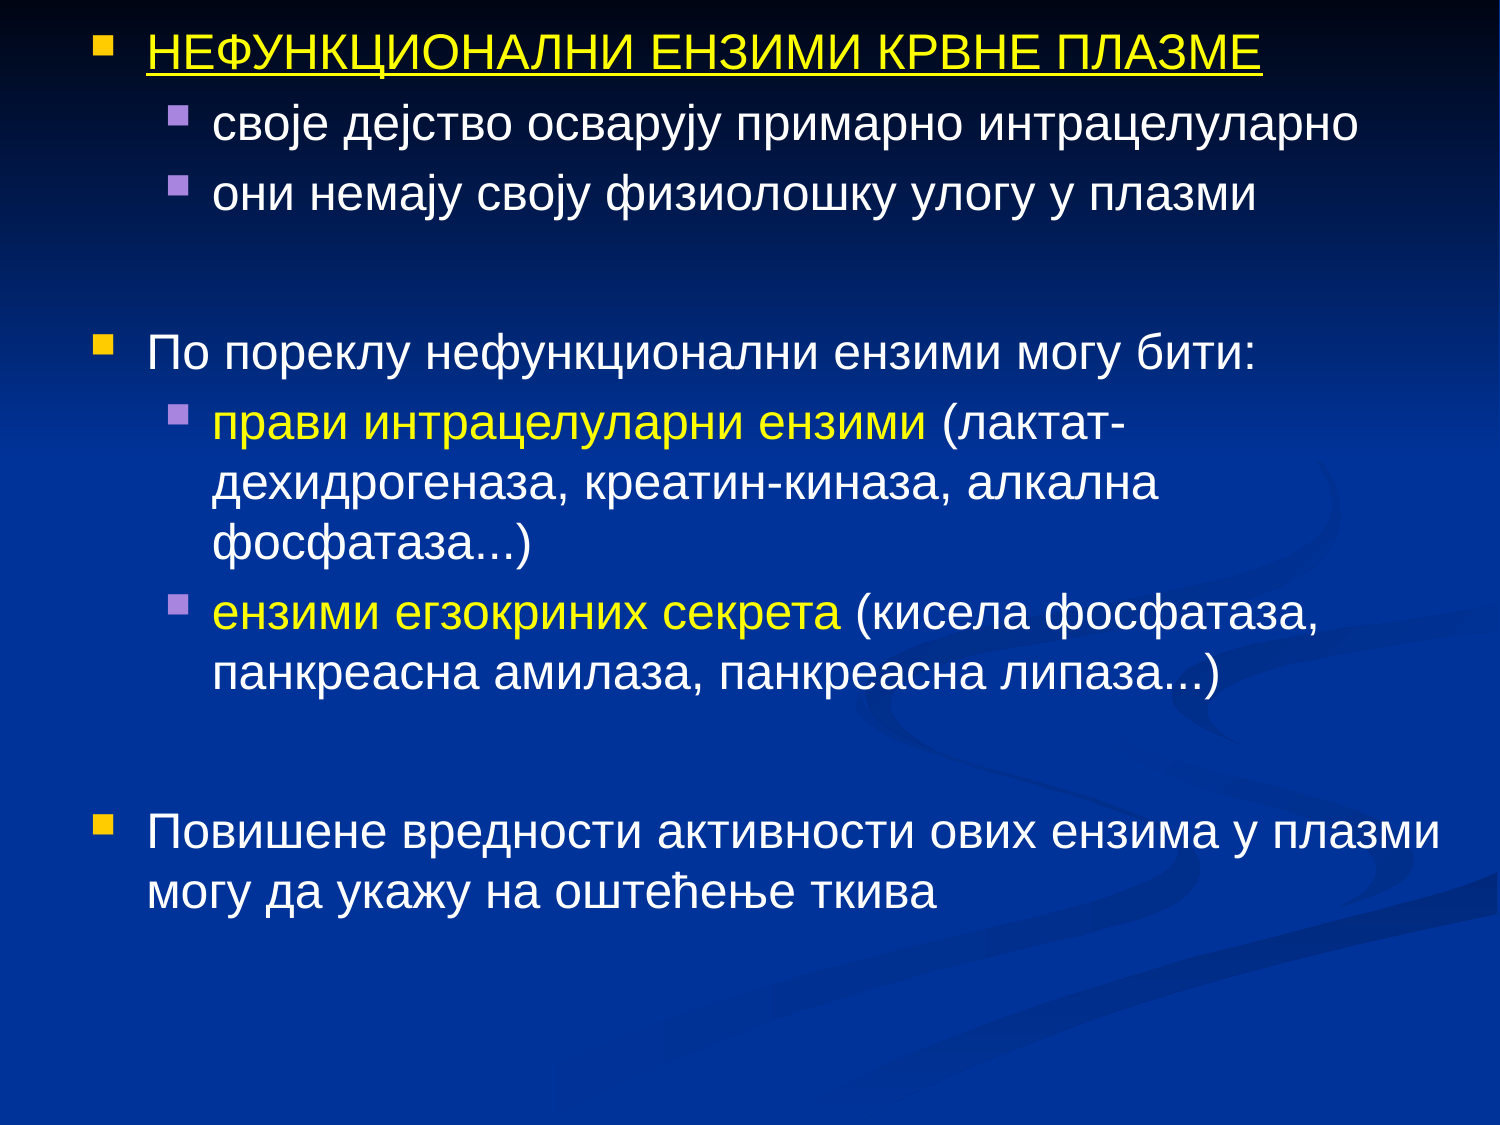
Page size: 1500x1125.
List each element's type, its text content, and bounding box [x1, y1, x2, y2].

list НЕФУНКЦИОНАЛНИ ЕНЗИМИ КРВНЕ ПЛАЗМЕ своје дејство осварују примарно интрацелуларно они немају своју физиолошку улогу у плазми По пореклу нефункционални ензими могу бити: прави интрацелуларни ензими (лактат-дехидрогеназа, креатин-киназа, алкална фосфатаза...) ензими егзокриних секрета (кисела фосфатаза, панкреасна амилаза, панкреасна липаза...) Повишене вредности активности ових ензима у плазми могу да укажу на оштећење ткива [74, 12, 1476, 1001]
